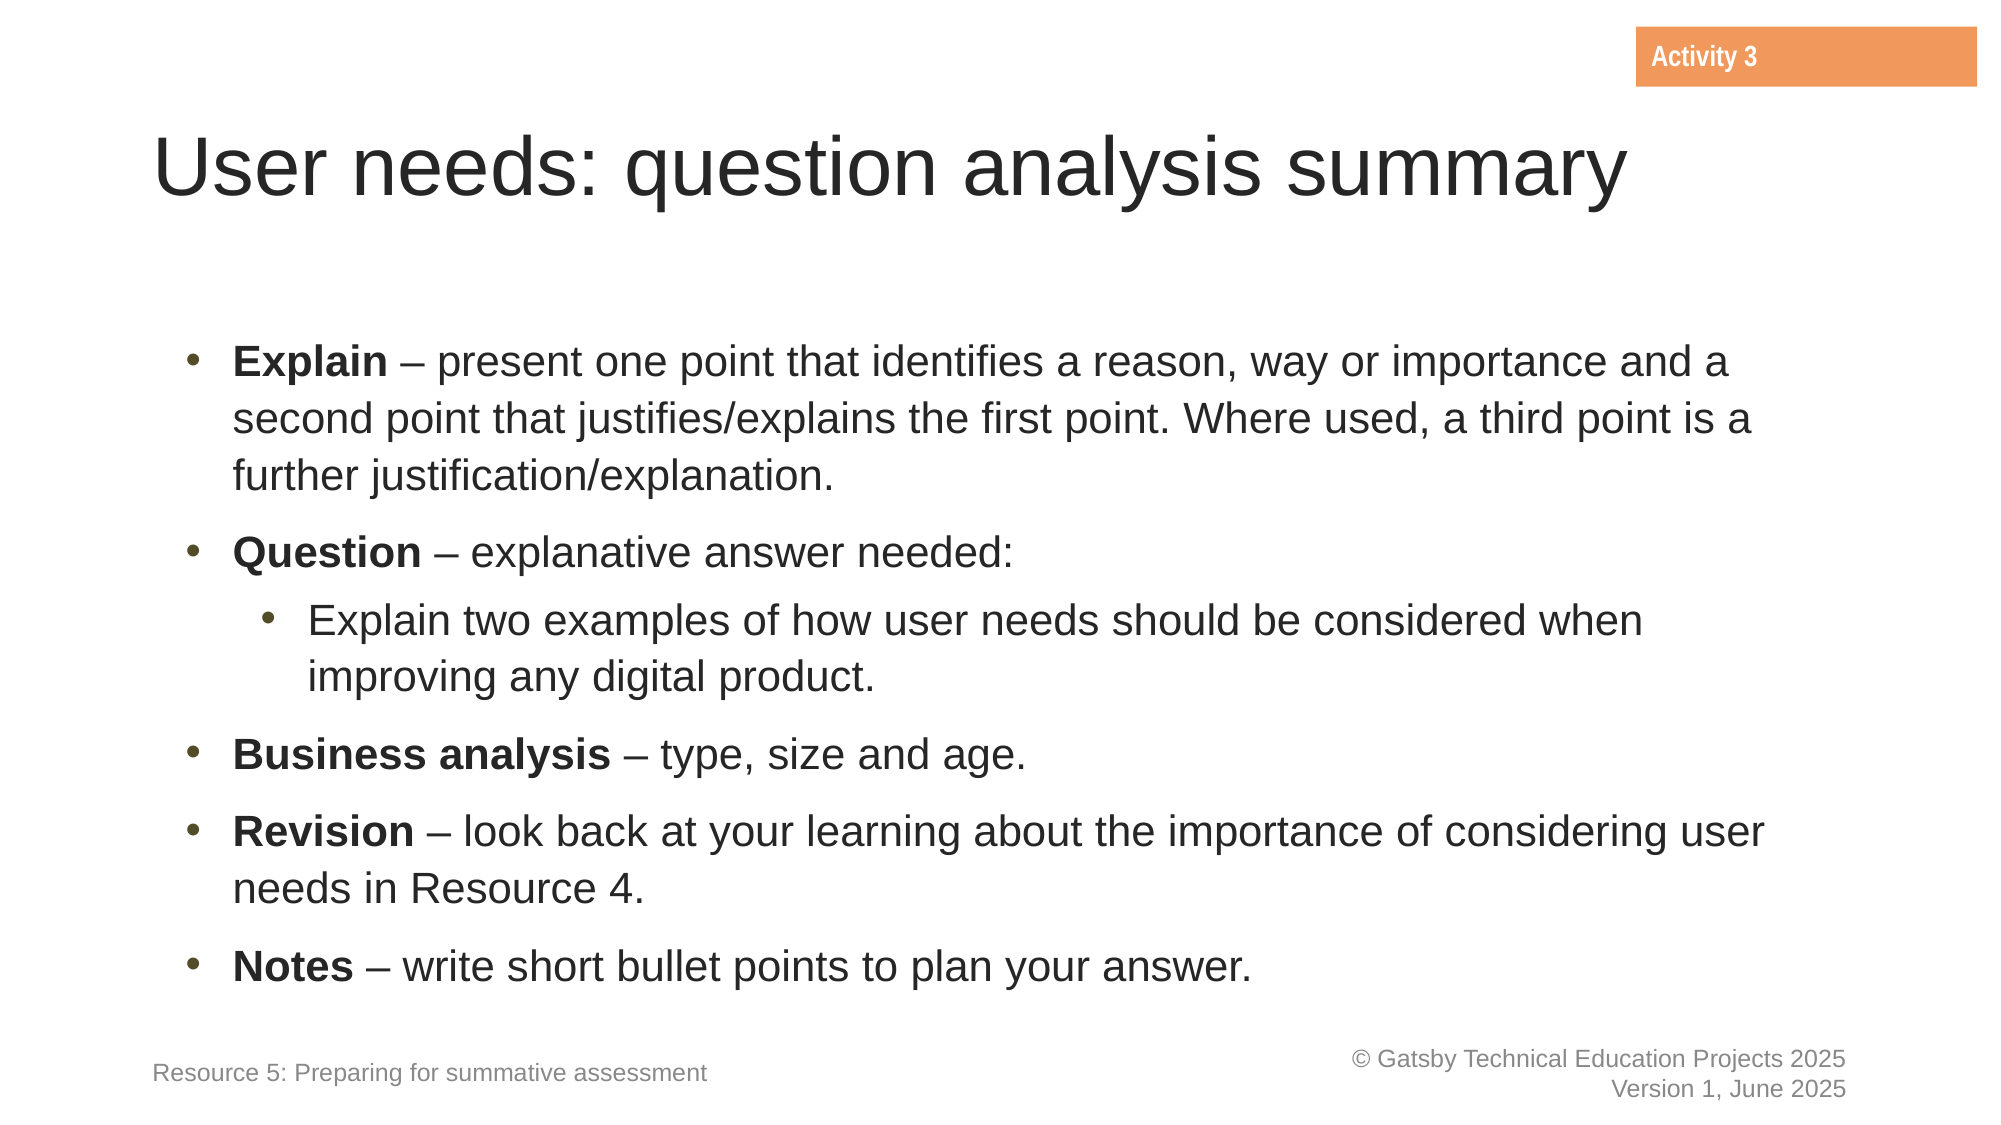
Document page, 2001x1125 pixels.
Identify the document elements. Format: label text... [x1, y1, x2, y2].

list Resource 5: Preparing for summative assessment [137, 1059, 1401, 1082]
list Explain – present one point that identifies a reason, way or importance and a second point that justifies/explains the first point. Where used, a third point is a further justification/explanation. Question – explanative answer needed: Explain two examples of how user needs should be considered when improving any digital product. Business analysis – type, size and age. Revision – look back at your learning about the importance of considering user needs in Resource 4. Notes – write short bullet points to plan your answer. [137, 299, 1871, 1014]
list Activity 3 [1636, 26, 1978, 87]
title User needs: question analysis summary [137, 59, 1863, 278]
